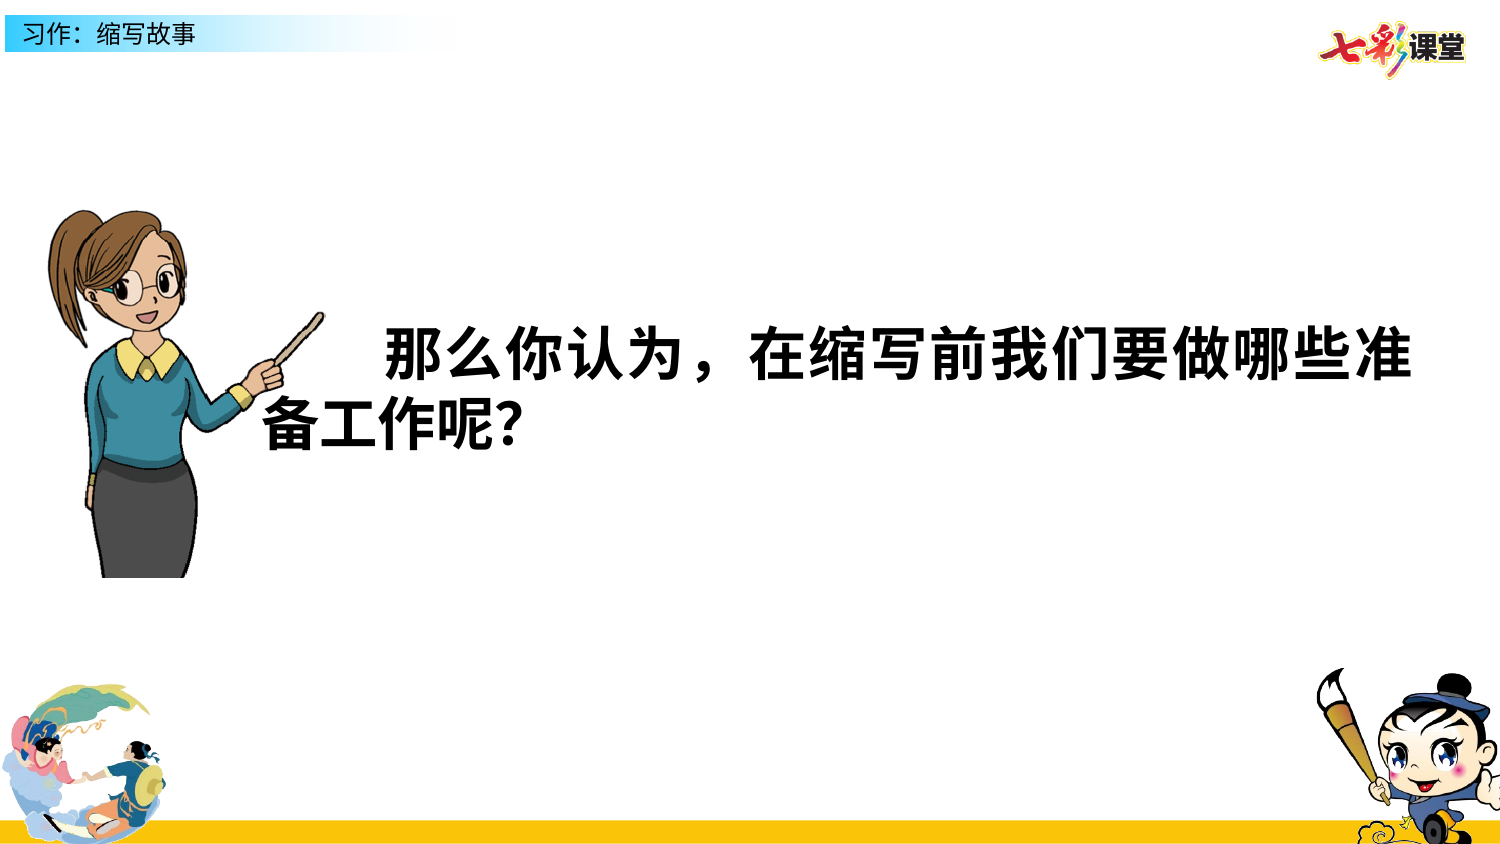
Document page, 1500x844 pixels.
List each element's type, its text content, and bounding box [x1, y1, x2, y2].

picture [1316, 20, 1468, 80]
picture [0, 667, 187, 844]
picture [1316, 668, 1500, 844]
text_box 心理活动 概述 原因+做法 [329, 343, 1394, 432]
picture [46, 208, 326, 579]
text_box 那么你认为，在缩写前我们要做哪些准备工作呢？ [329, 347, 1390, 428]
text_box 评改后 [329, 341, 1397, 435]
